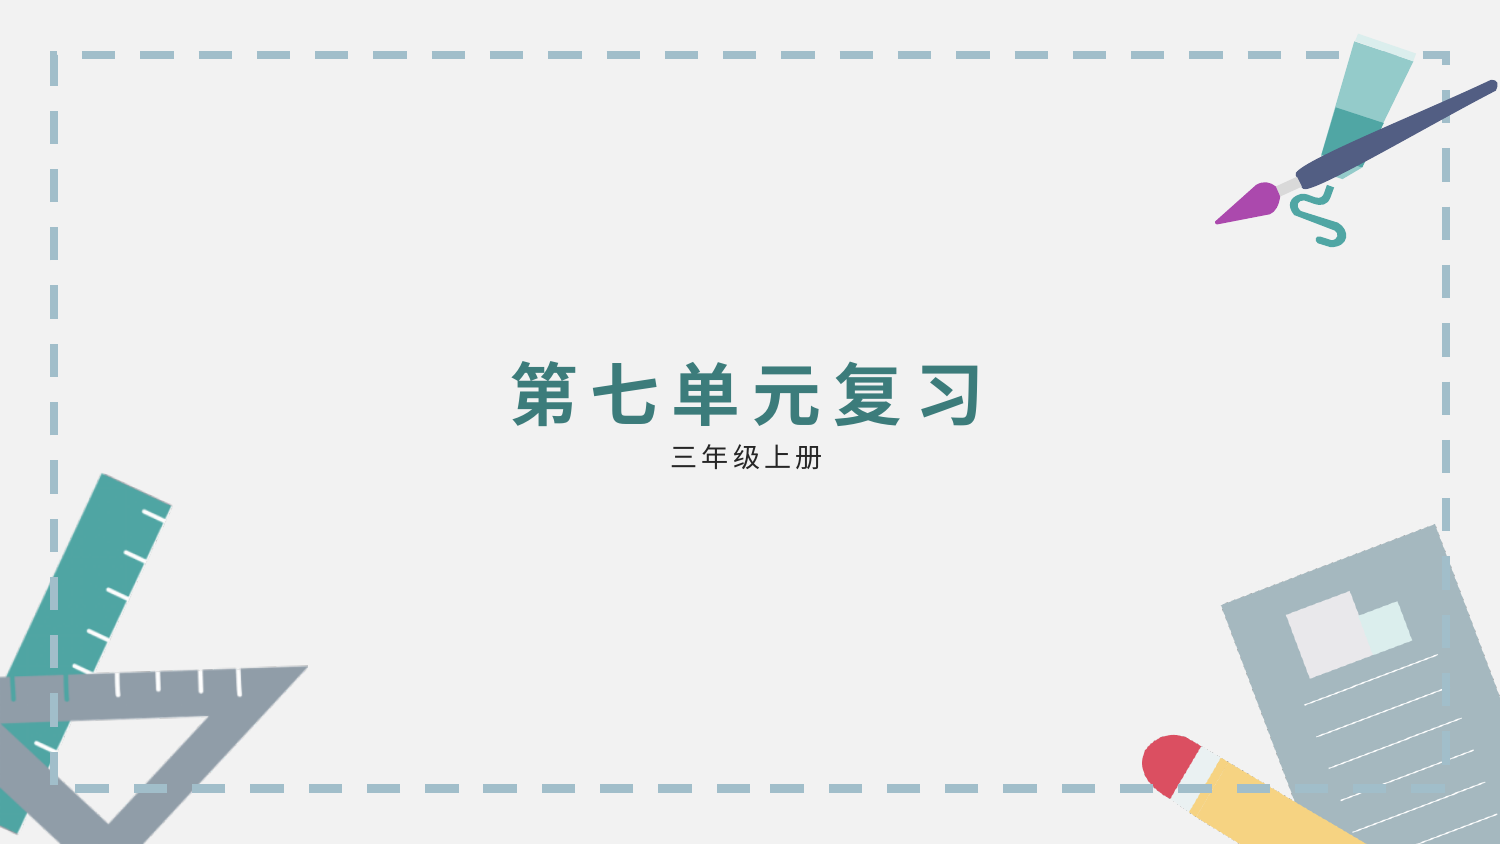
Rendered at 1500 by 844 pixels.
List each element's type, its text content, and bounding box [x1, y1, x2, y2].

text_box 三年级上册 [281, 440, 1212, 587]
text_box 第七单元复习 [281, 263, 1212, 435]
picture [1141, 523, 1500, 844]
picture [0, 458, 308, 844]
